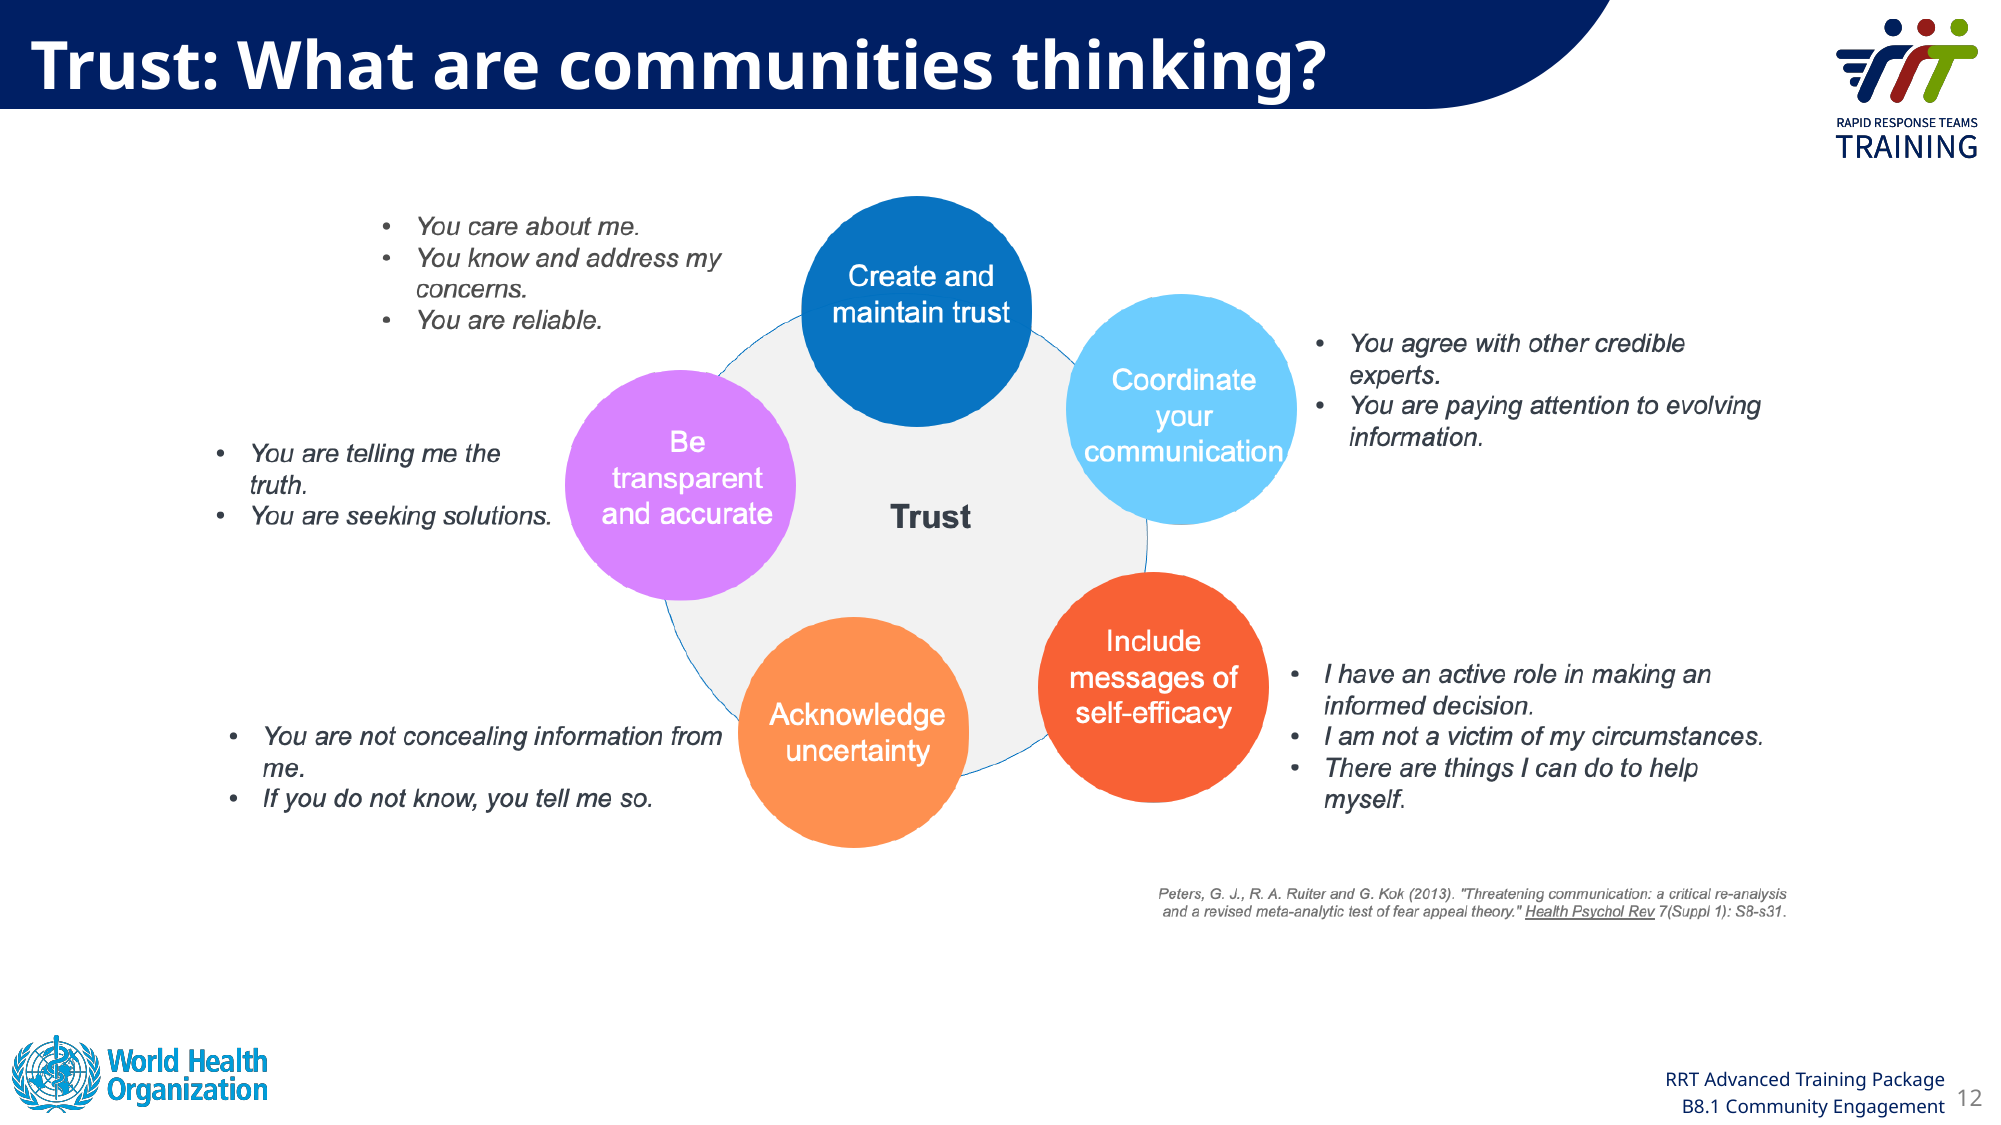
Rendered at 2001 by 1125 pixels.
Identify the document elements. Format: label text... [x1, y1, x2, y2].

picture [12, 1083, 48, 1113]
picture [24, 1054, 36, 1087]
picture [50, 1108, 62, 1113]
picture [12, 1035, 54, 1068]
picture [0, 0, 1636, 109]
picture [1835, 19, 1978, 167]
picture [36, 1088, 78, 1105]
picture [40, 1062, 47, 1070]
picture [201, 196, 1799, 929]
picture [30, 1083, 37, 1091]
picture [71, 1053, 90, 1091]
text_box Trust: What are communities thinking? [22, 15, 1490, 122]
picture [22, 1062, 26, 1077]
picture [46, 1056, 54, 1062]
picture [59, 1035, 267, 1113]
picture [34, 1054, 43, 1078]
